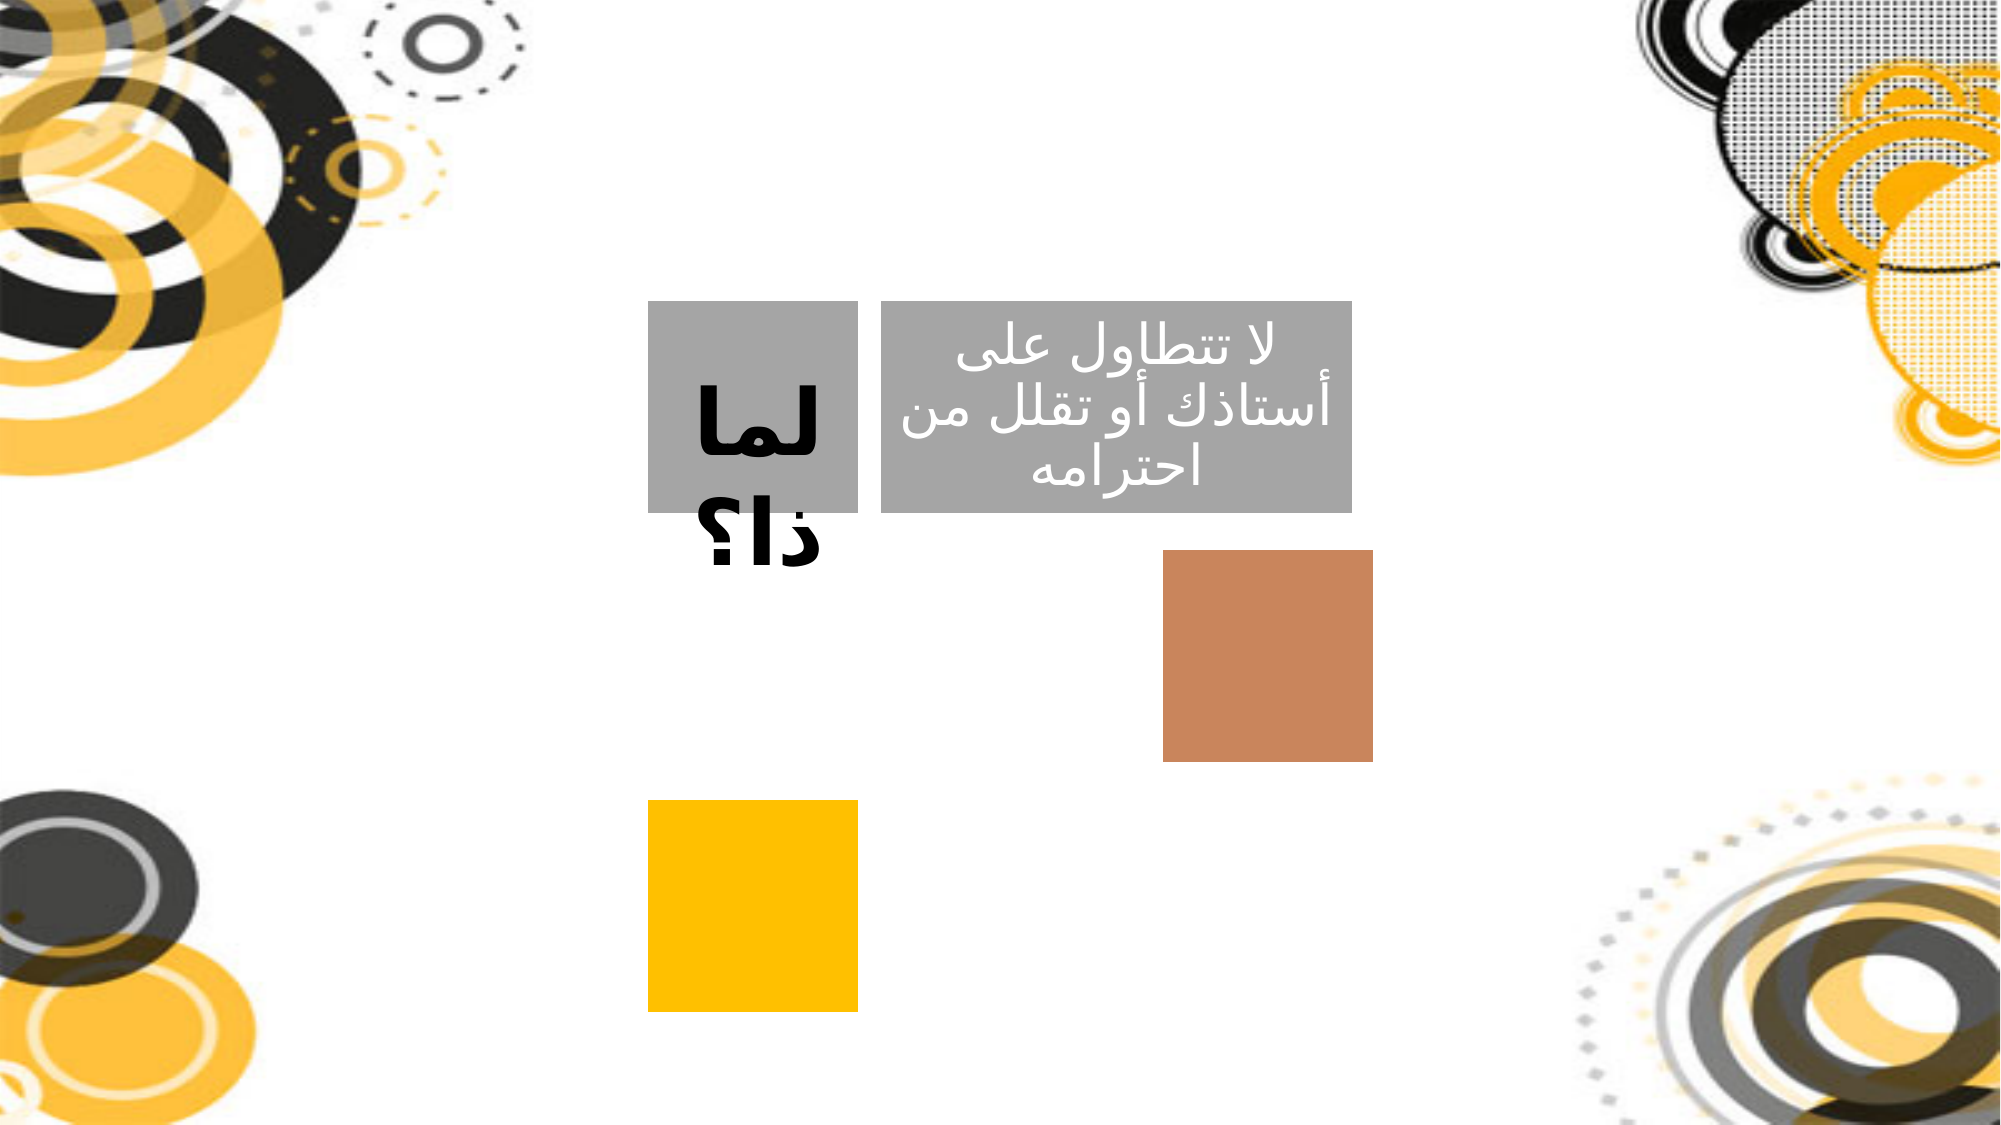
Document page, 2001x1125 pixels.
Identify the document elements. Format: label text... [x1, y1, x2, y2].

text_box لماذا؟ [636, 356, 646, 592]
picture [0, 0, 2001, 1125]
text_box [646, 299, 1375, 1013]
